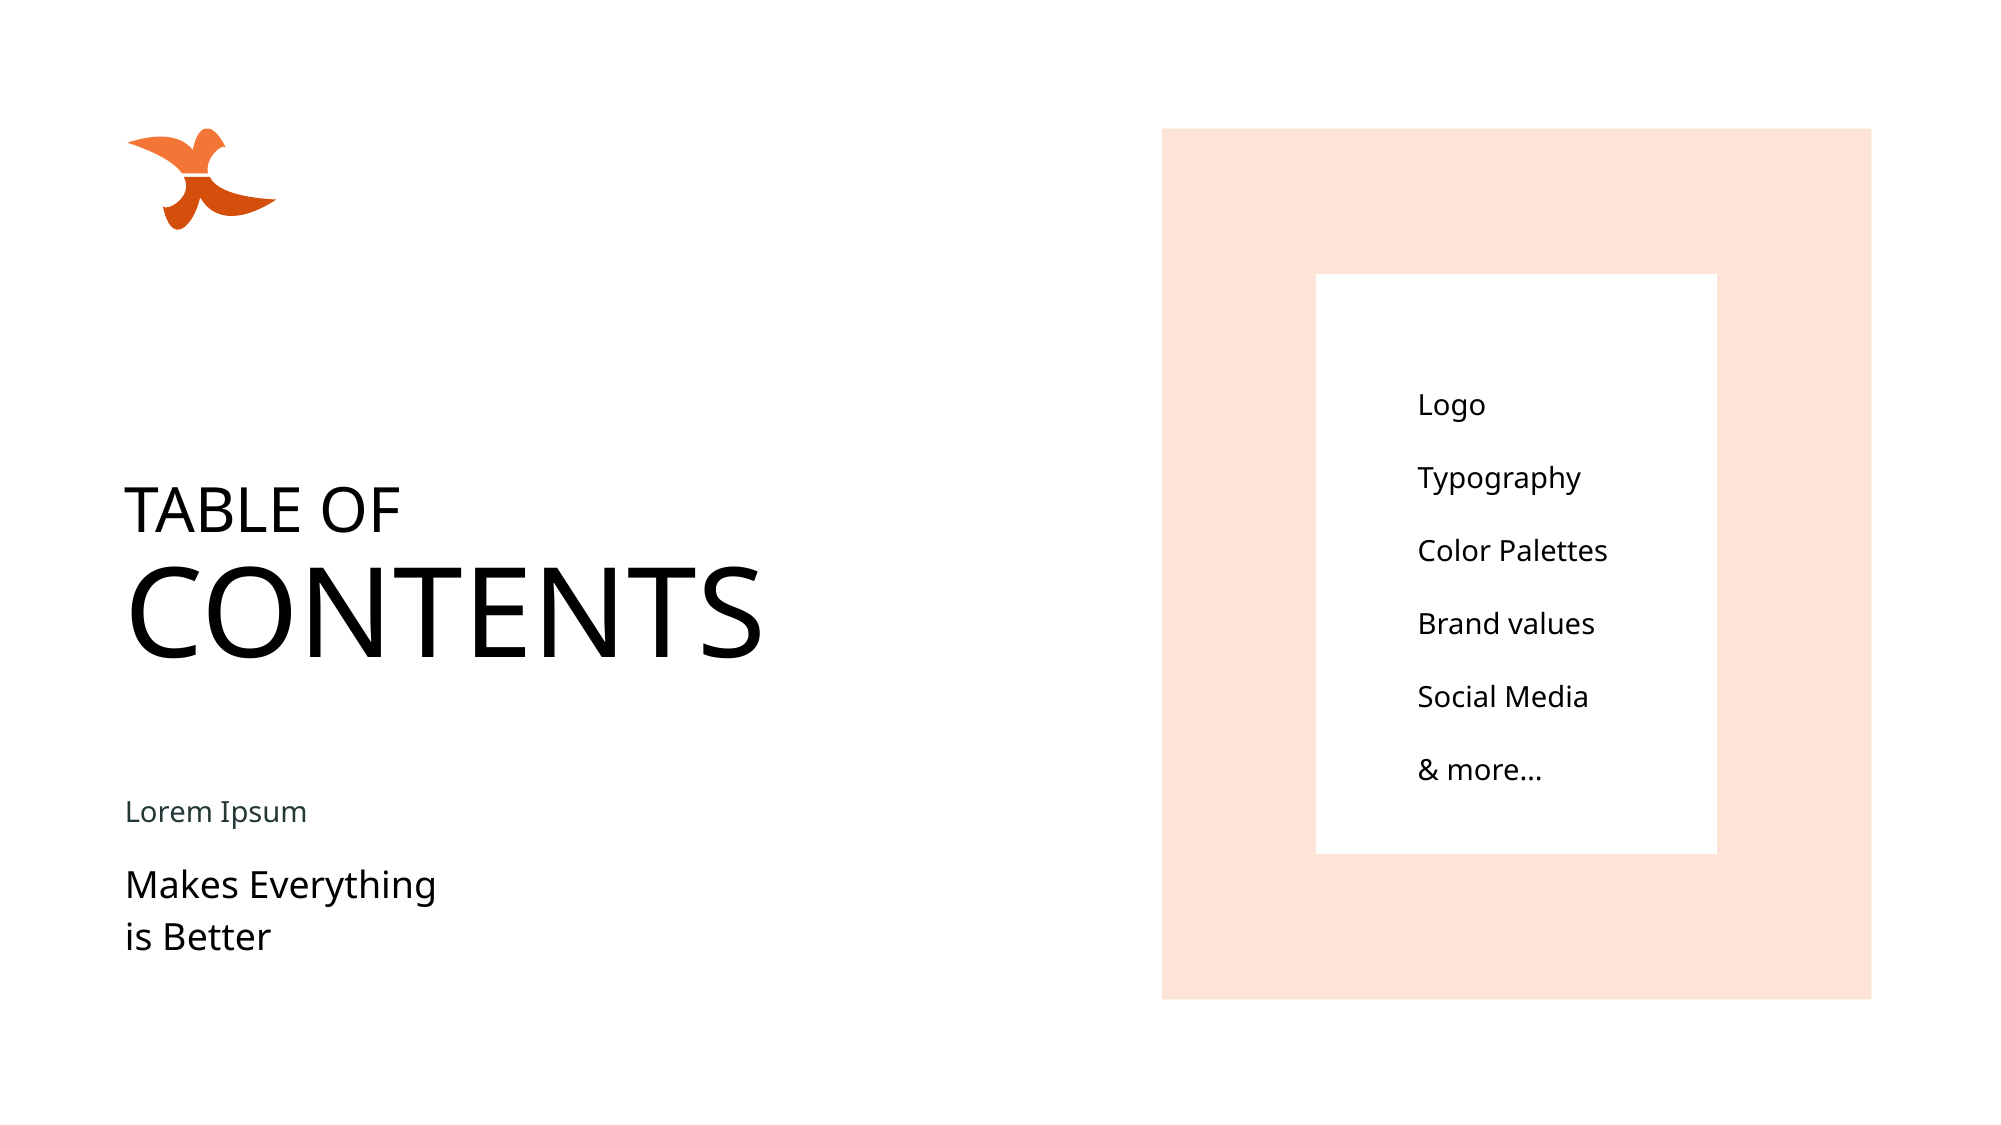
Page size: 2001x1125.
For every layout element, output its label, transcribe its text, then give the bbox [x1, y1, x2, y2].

text_box Logo Typography Color Palettes Brand values Social Media & more… [1402, 340, 1664, 794]
text_box Lorem Ipsum [110, 786, 371, 836]
text_box [1161, 127, 1872, 1000]
text_box CONTENTS [110, 529, 1041, 690]
text_box [1315, 273, 1718, 855]
text_box [127, 128, 226, 174]
text_box Makes Everything is Better [110, 846, 520, 966]
text_box TABLE OF [110, 391, 543, 552]
text_box [162, 176, 277, 230]
